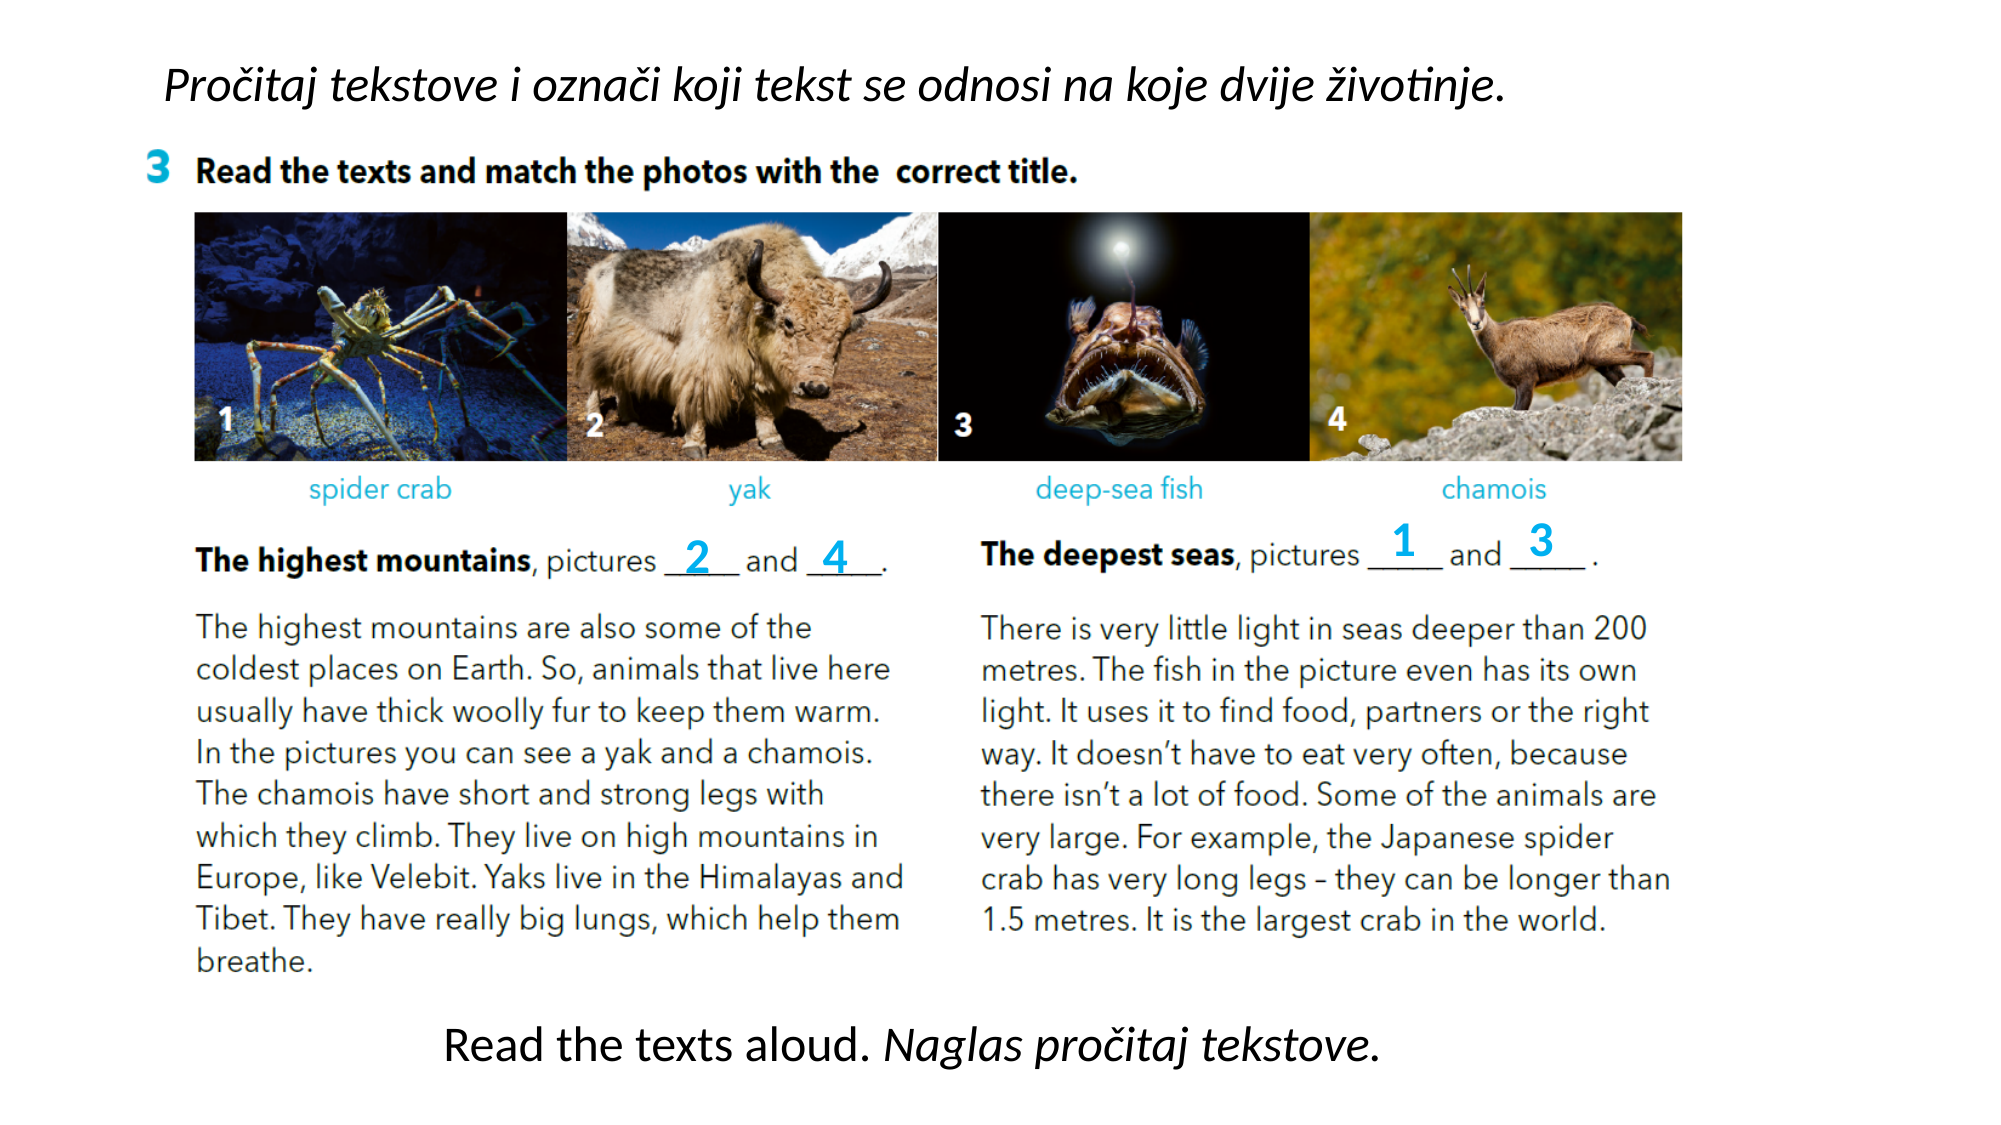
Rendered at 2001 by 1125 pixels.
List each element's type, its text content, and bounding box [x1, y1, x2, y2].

picture [133, 142, 1692, 983]
text_box Pročitaj tekstove i označi koji tekst se odnosi na koje dvije životinje. [148, 43, 1960, 119]
text_box Read the texts aloud. Naglas pročitaj tekstove. [265, 1003, 1561, 1079]
